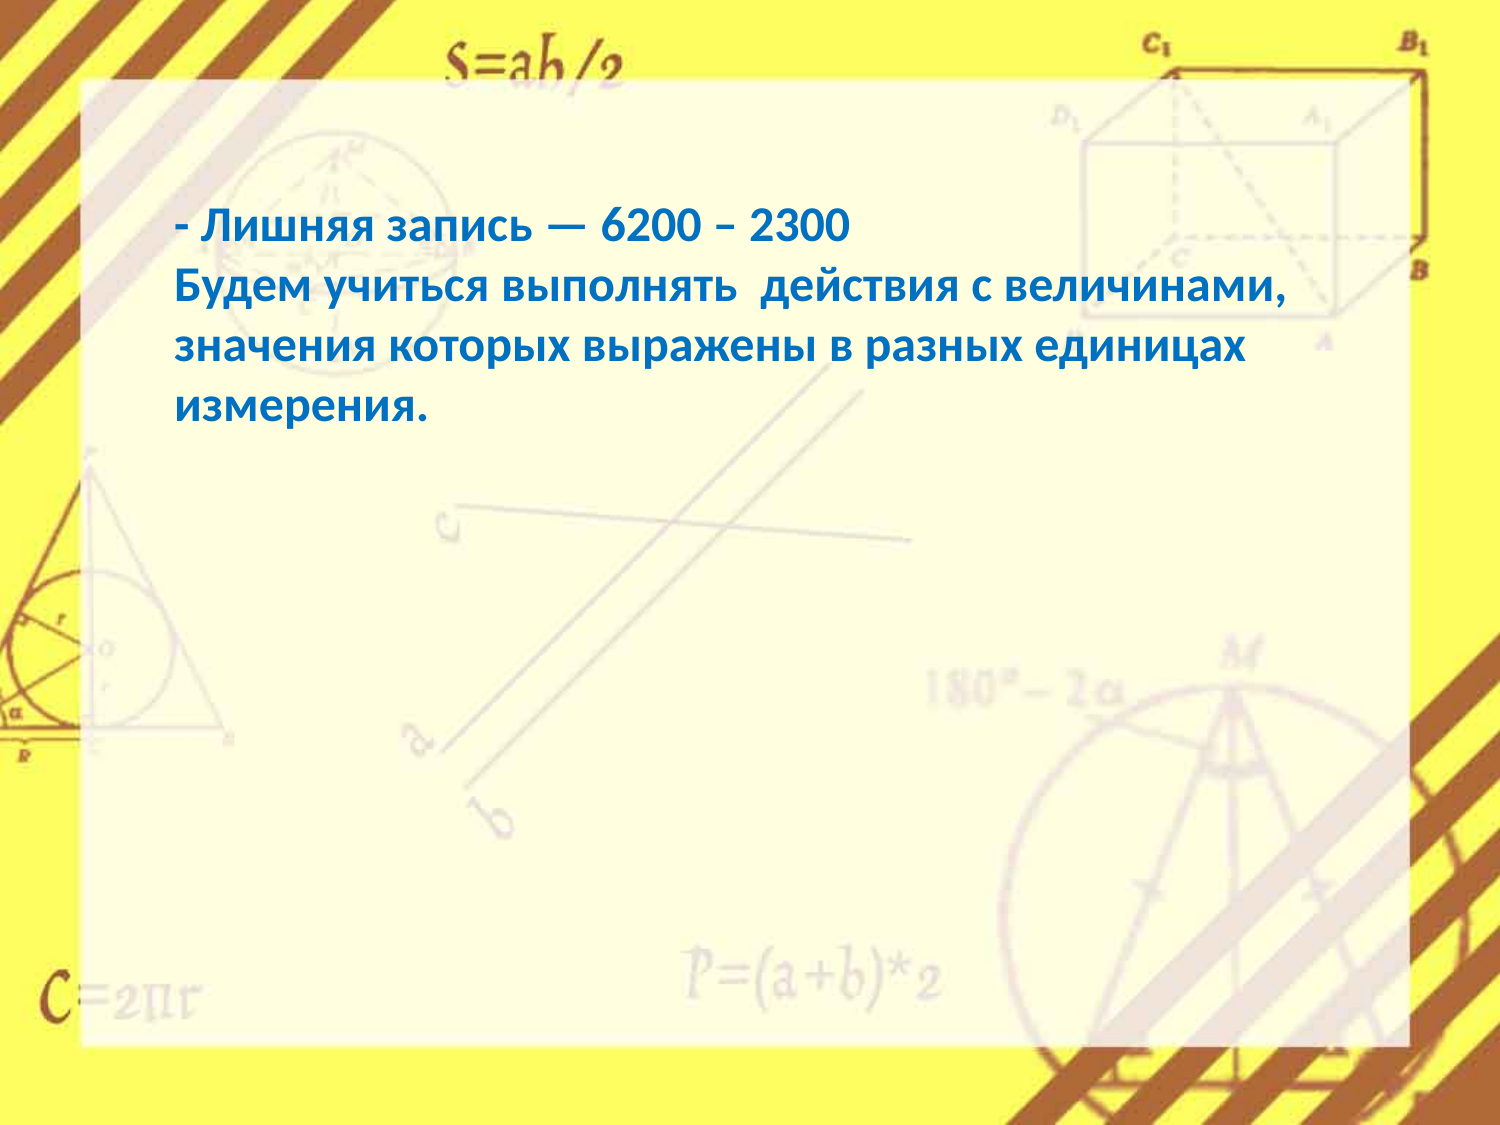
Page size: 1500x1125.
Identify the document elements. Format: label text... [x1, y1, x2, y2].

picture [0, 0, 1500, 1125]
text_box - Лишняя запись — 6200 – 2300 Будем учиться выполнять действия с величинами, значения которых выражены в разных единицах измерения. [159, 184, 1424, 440]
